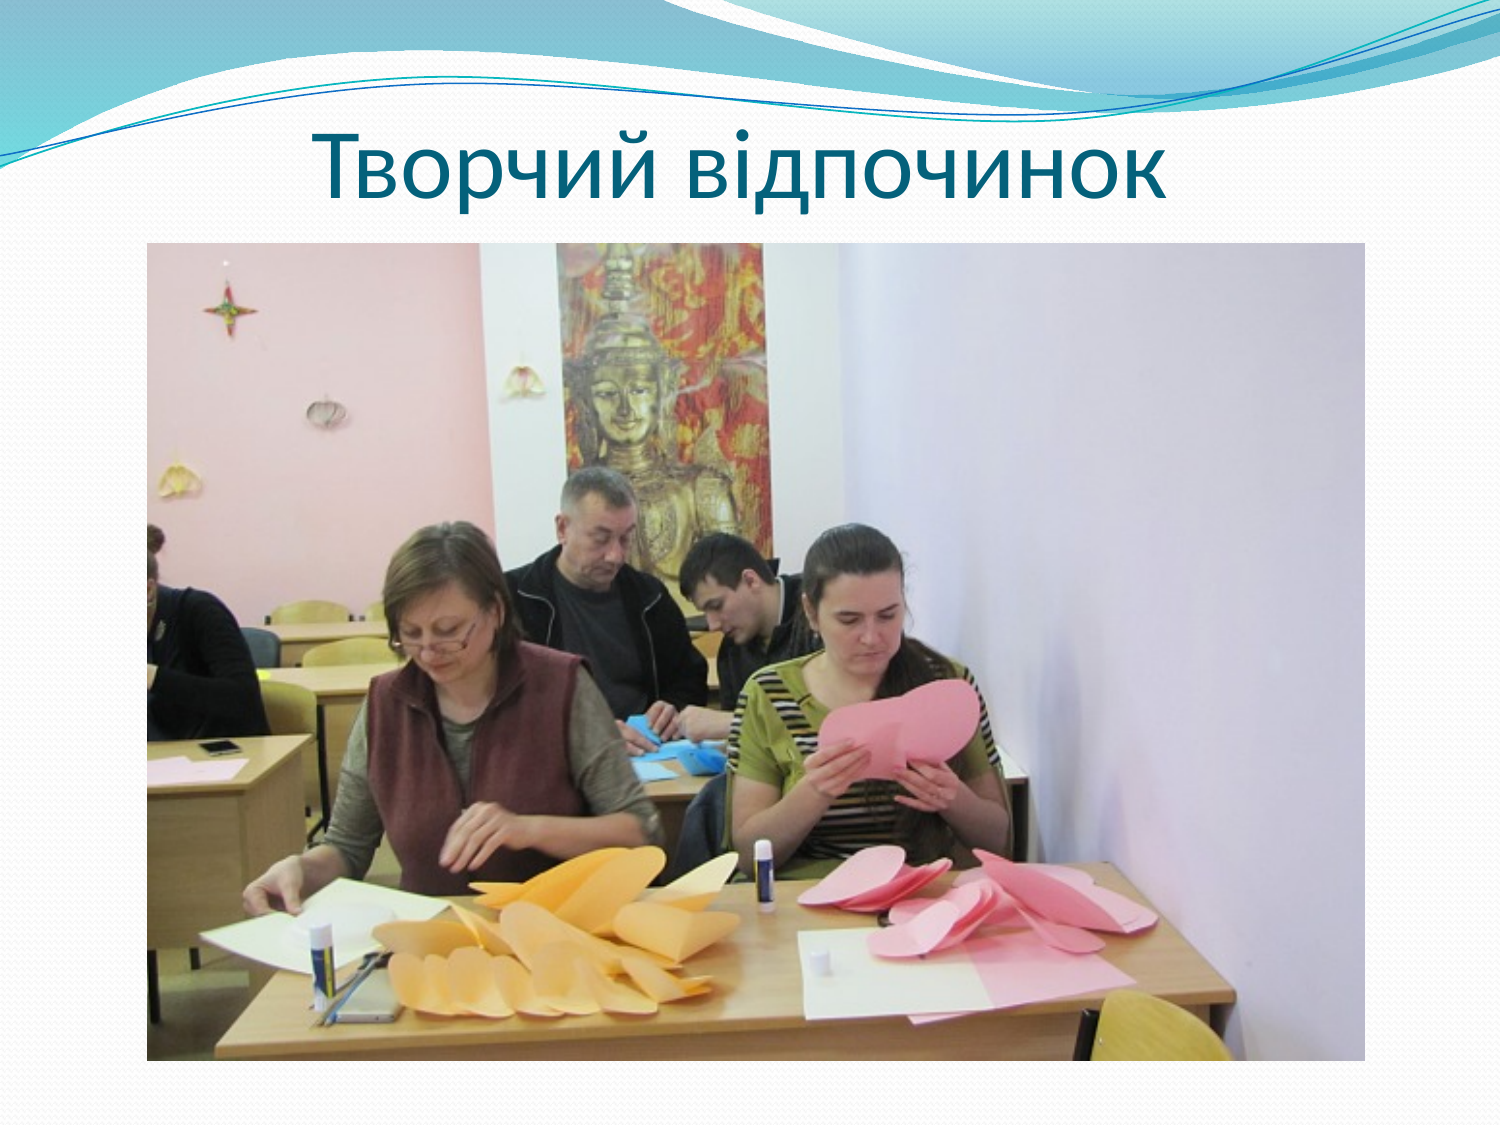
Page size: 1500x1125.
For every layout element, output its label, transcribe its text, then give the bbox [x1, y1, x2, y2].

title Творчий відпочинок [64, 90, 1415, 219]
picture [147, 243, 1365, 1061]
